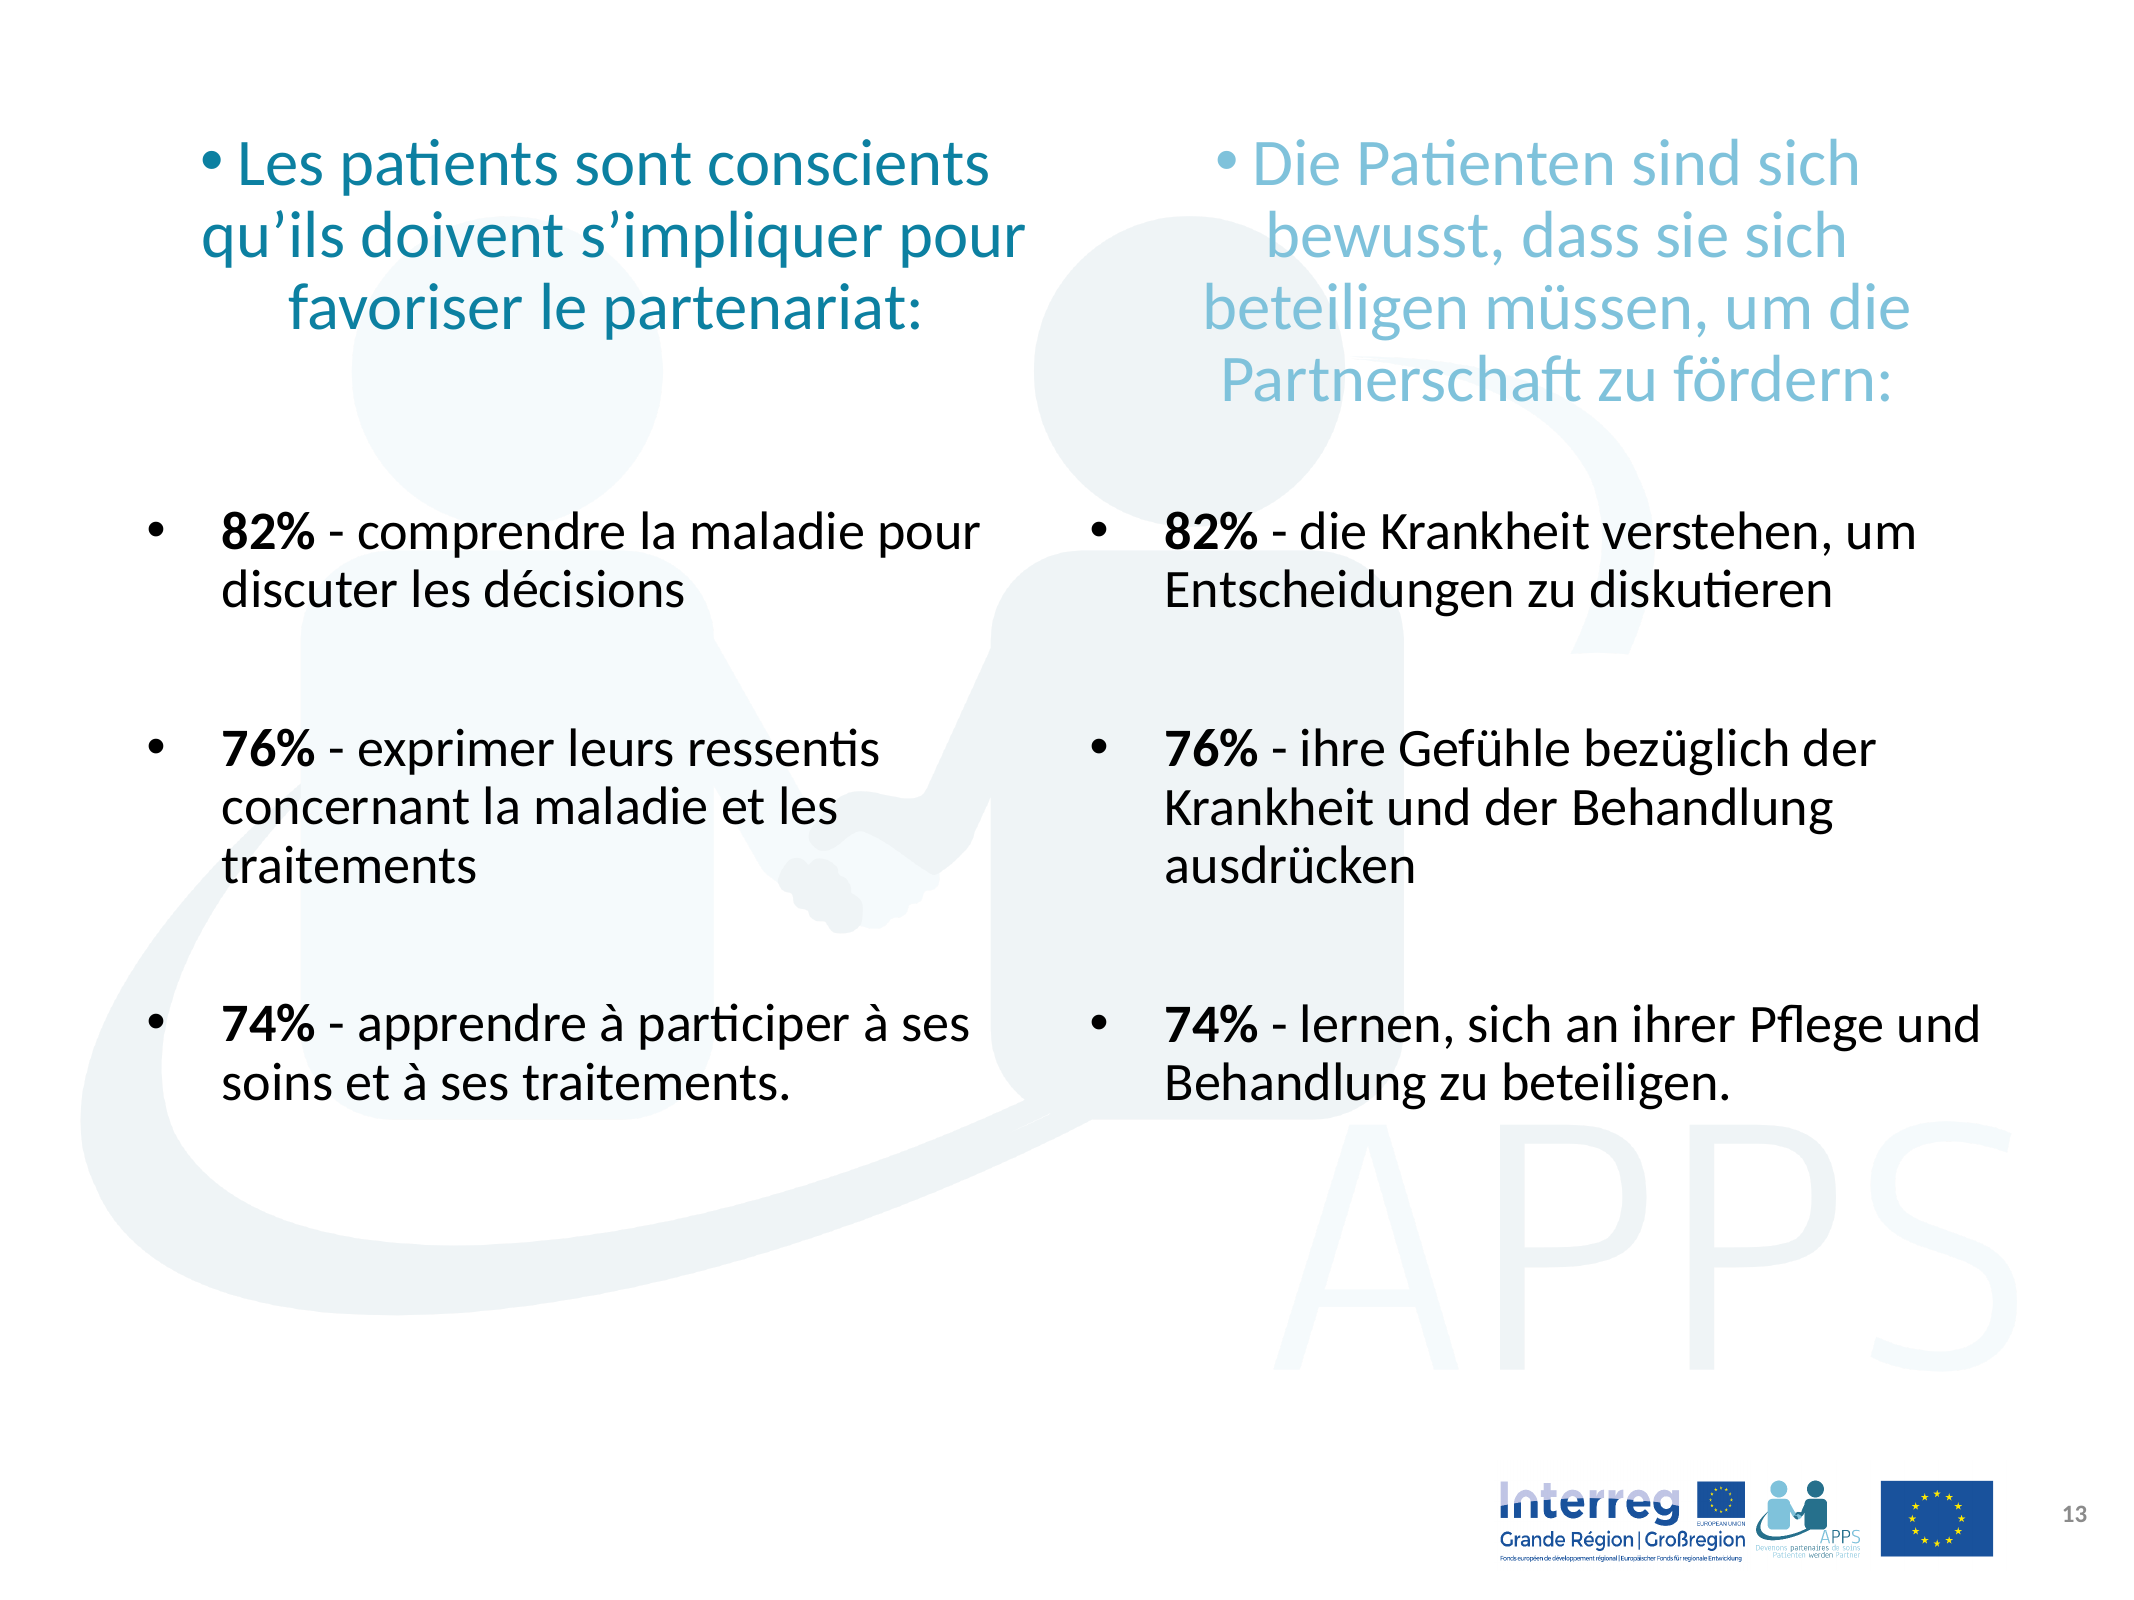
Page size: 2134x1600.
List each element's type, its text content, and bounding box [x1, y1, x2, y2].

picture [27, 71, 2070, 1571]
slide_number 14 [1622, 1472, 2103, 1553]
list 82% - comprendre la maladie pour discuter les décisions 76% - exprimer leurs ressentis concernant la maladie et les traitements 74% - apprendre à participer à ses soins et à ses traitements. [146, 502, 1045, 1441]
list Die Patienten sind sich bewusst, dass sie sich beteiligen müssen, um die Partnerschaft zu fördern: [1089, 127, 1988, 502]
list Les patients sont conscients qu’ils doivent s’impliquer pour favoriser le partenariat: [146, 127, 1045, 502]
list 82% - die Krankheit verstehen, um Entscheidungen zu diskutieren 76% - ihre Gefühle bezüglich der Krankheit und der Behandlung ausdrücken 74% - lernen, sich an ihrer Pflege und Behandlung zu beteiligen. [1089, 502, 1988, 1441]
